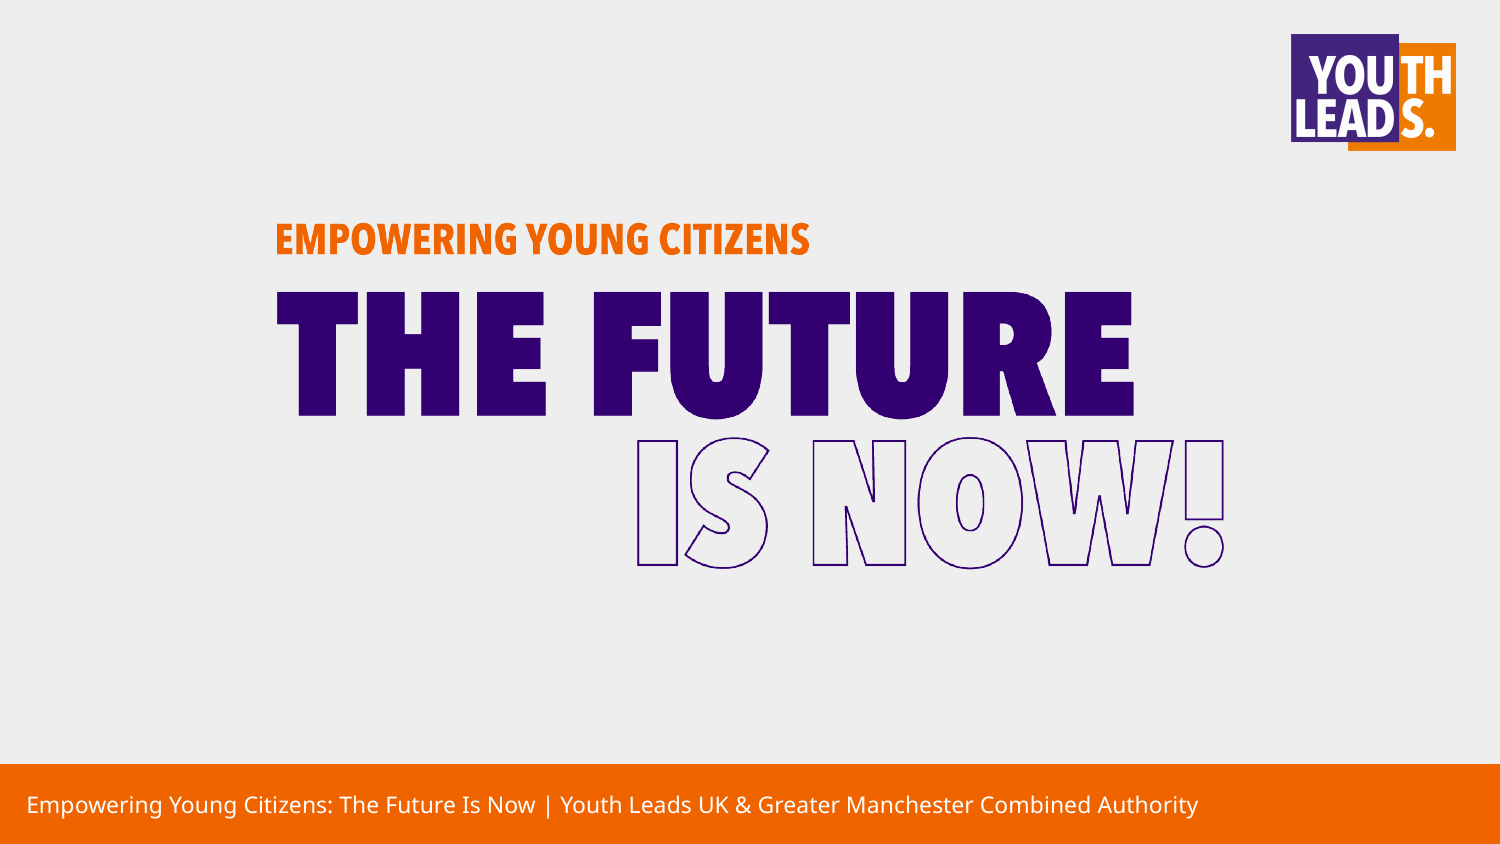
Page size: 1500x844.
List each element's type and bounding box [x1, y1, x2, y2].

picture [152, 0, 1456, 820]
